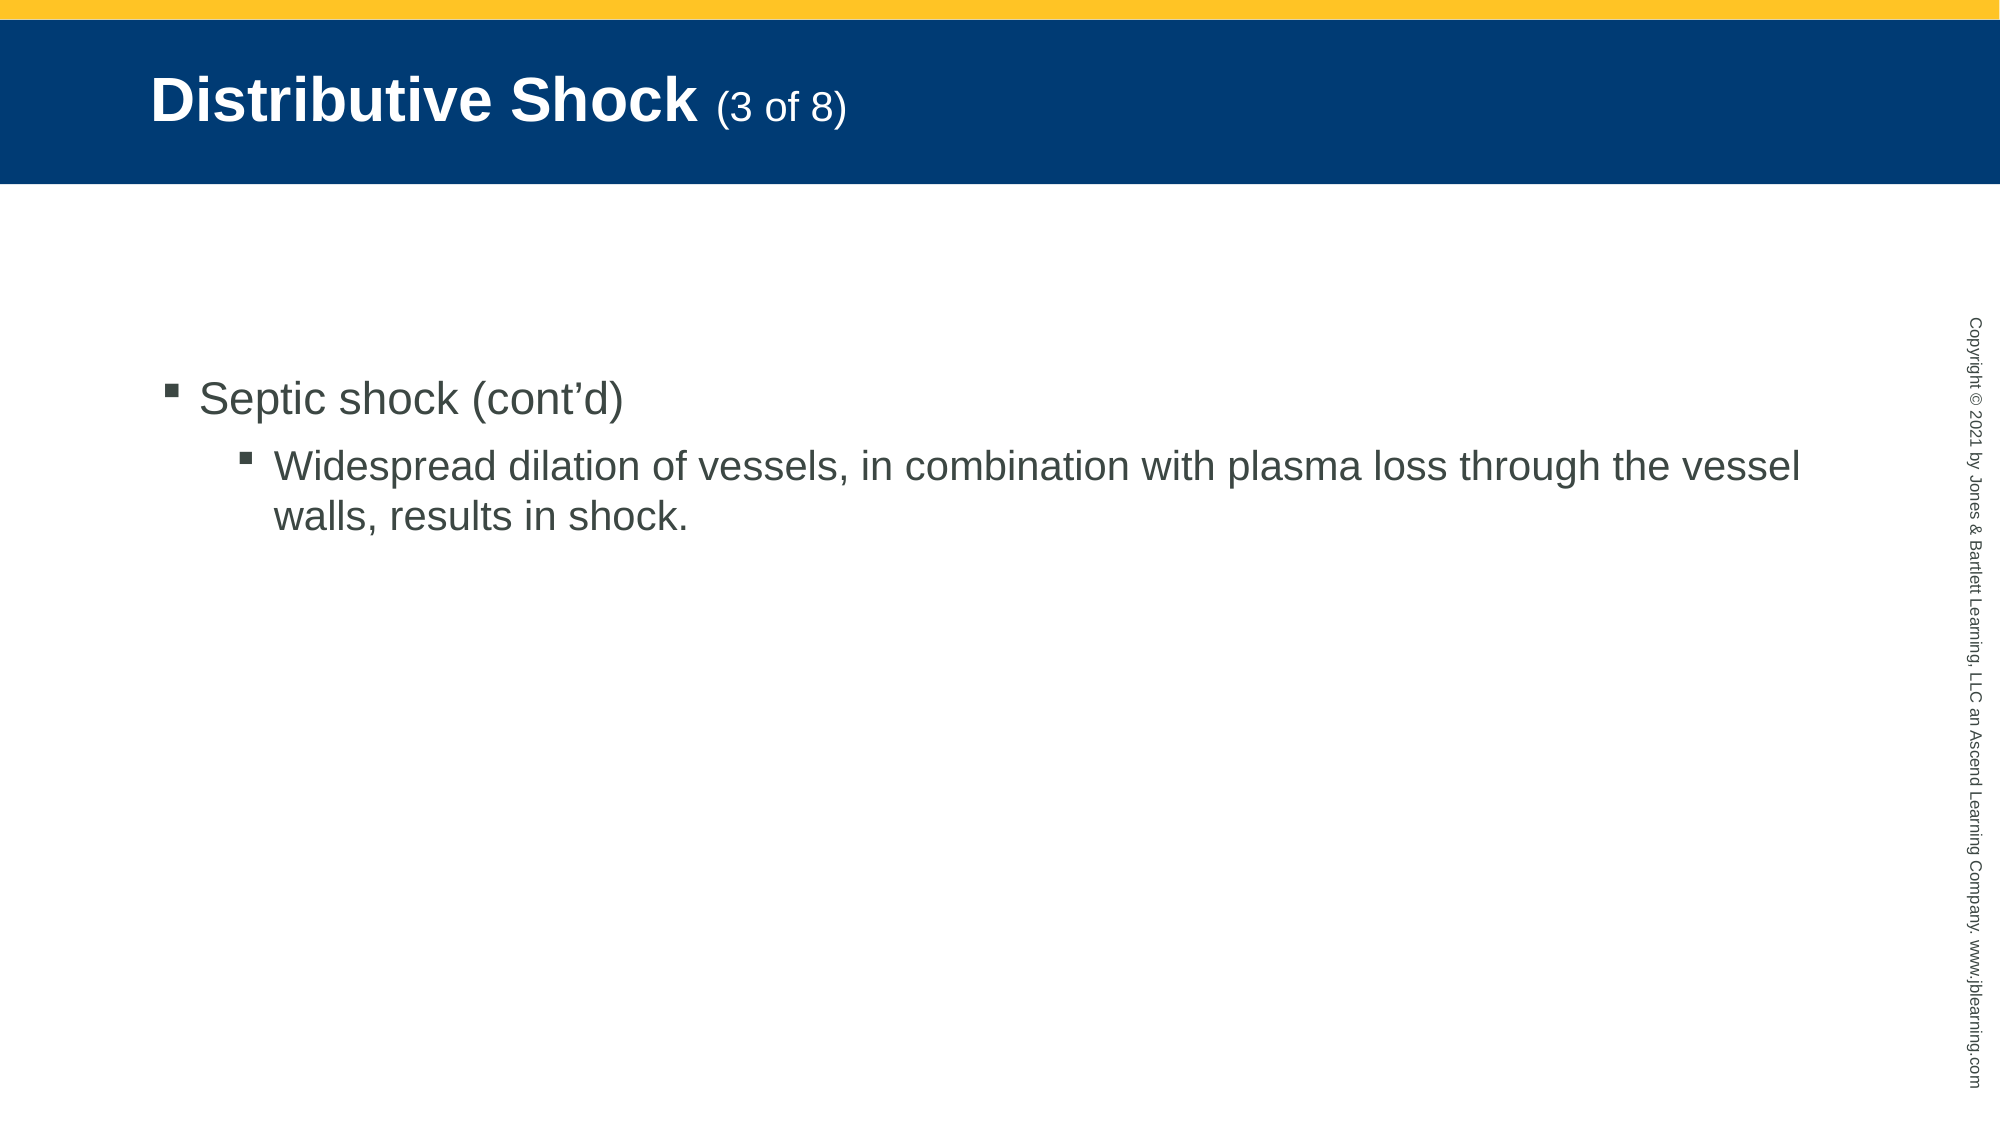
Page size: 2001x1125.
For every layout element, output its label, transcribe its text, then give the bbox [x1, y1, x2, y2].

title Distributive Shock (3 of 8) [0, 19, 2000, 185]
list Septic shock (cont’d) Widespread dilation of vessels, in combination with plasma loss through the vessel walls, results in shock. [146, 361, 1859, 1016]
